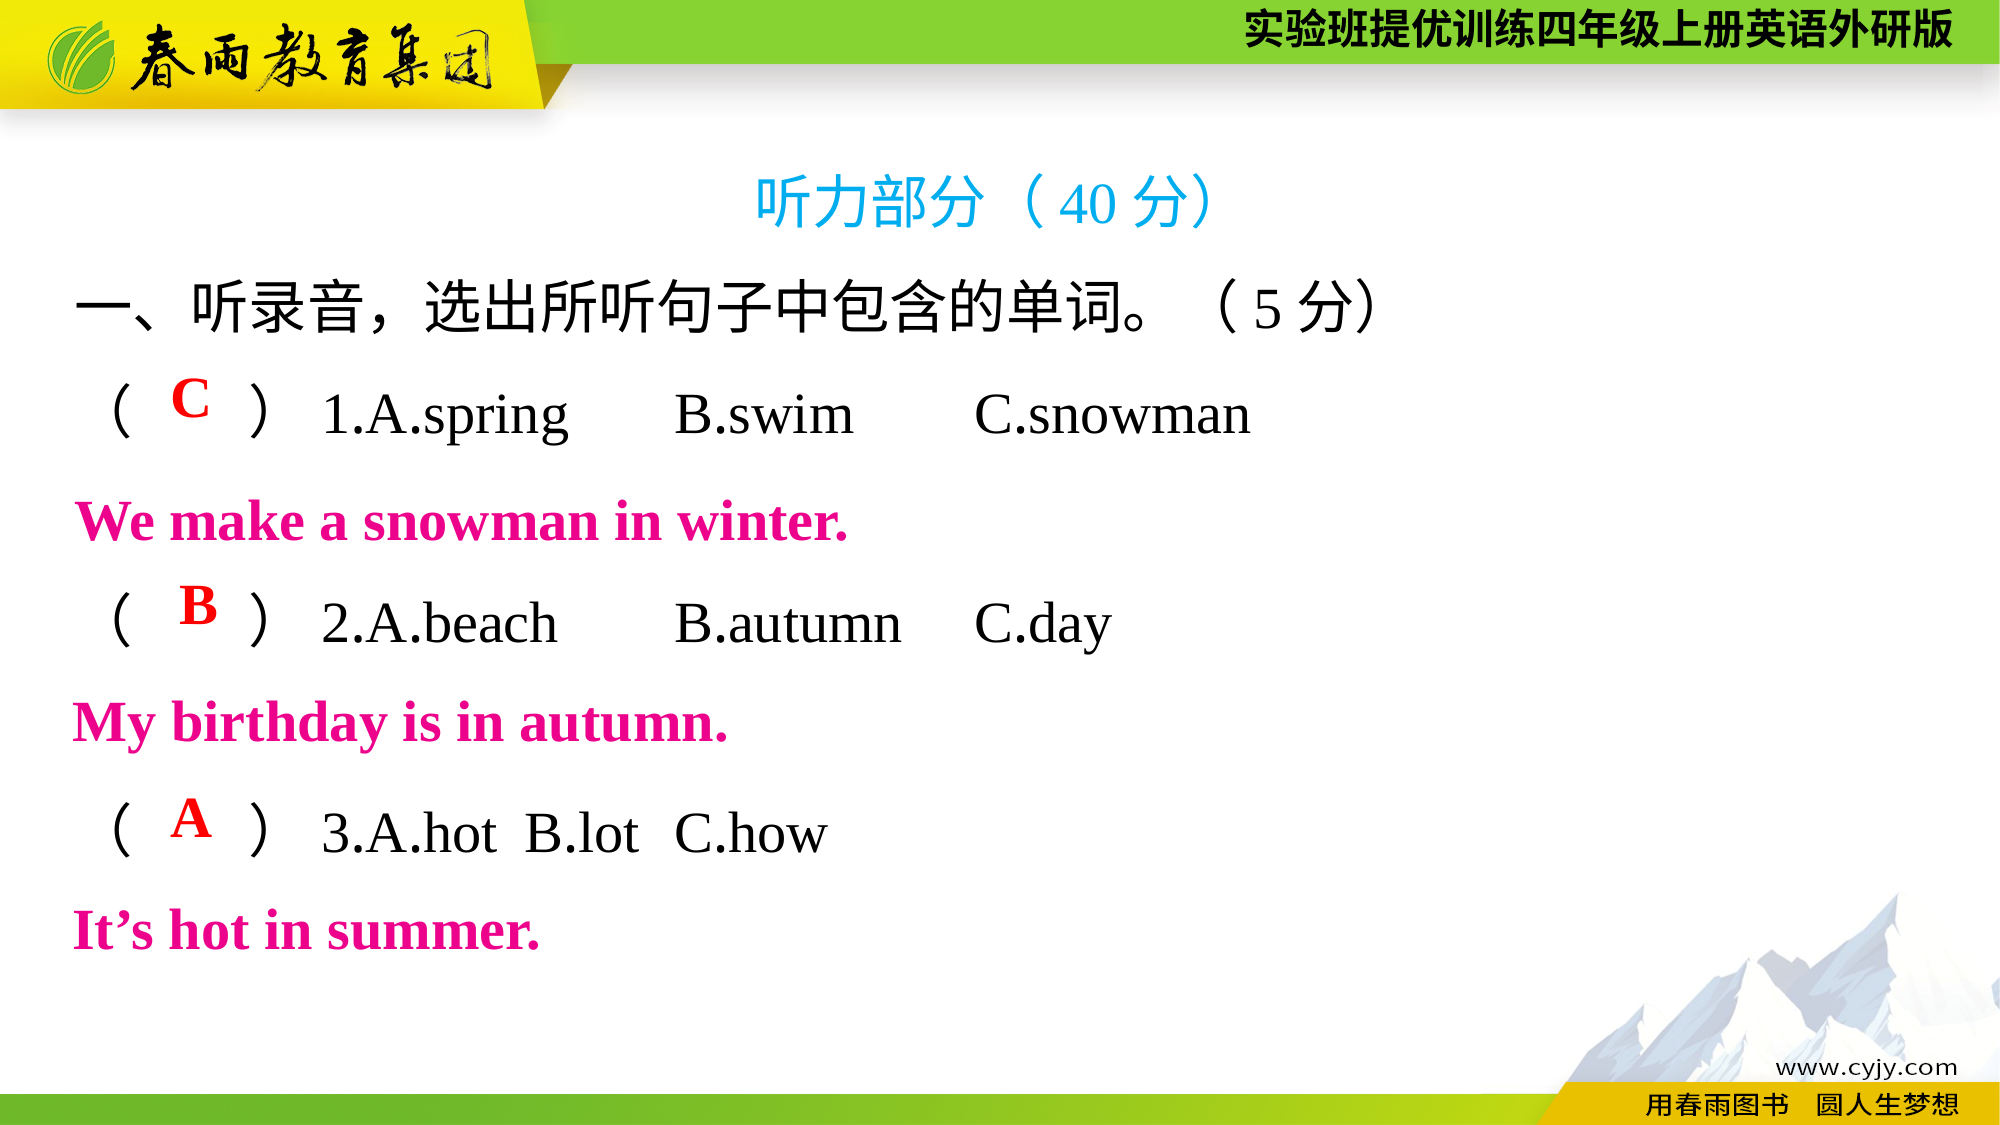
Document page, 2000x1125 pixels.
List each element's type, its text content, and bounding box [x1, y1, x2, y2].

picture [0, 0, 2000, 1125]
text_box It’s hot in summer. [57, 848, 1942, 969]
text_box A [155, 771, 228, 857]
text_box We make a snowman in winter. [59, 439, 1944, 560]
list 听力部分（40分） 一、听录音，选出所听句子中包含的单词。（5分） （ ）1.A.spring B.swim C.snowman （ ）2.A.beach B.autumn C.day （ ）3.A.hot B.lot C.how [59, 560, 1944, 986]
list 听力部分（40分） 一、听录音，选出所听句子中包含的单词。（5分） （ ）1.A.spring B.swim C.snowman （ ）2.A.beach B.autumn C.day （ ）3.A.hot B.lot C.how [59, 122, 1944, 439]
text_box C [155, 351, 243, 436]
text_box B [164, 559, 234, 645]
text_box My birthday is in autumn. [57, 640, 1942, 761]
